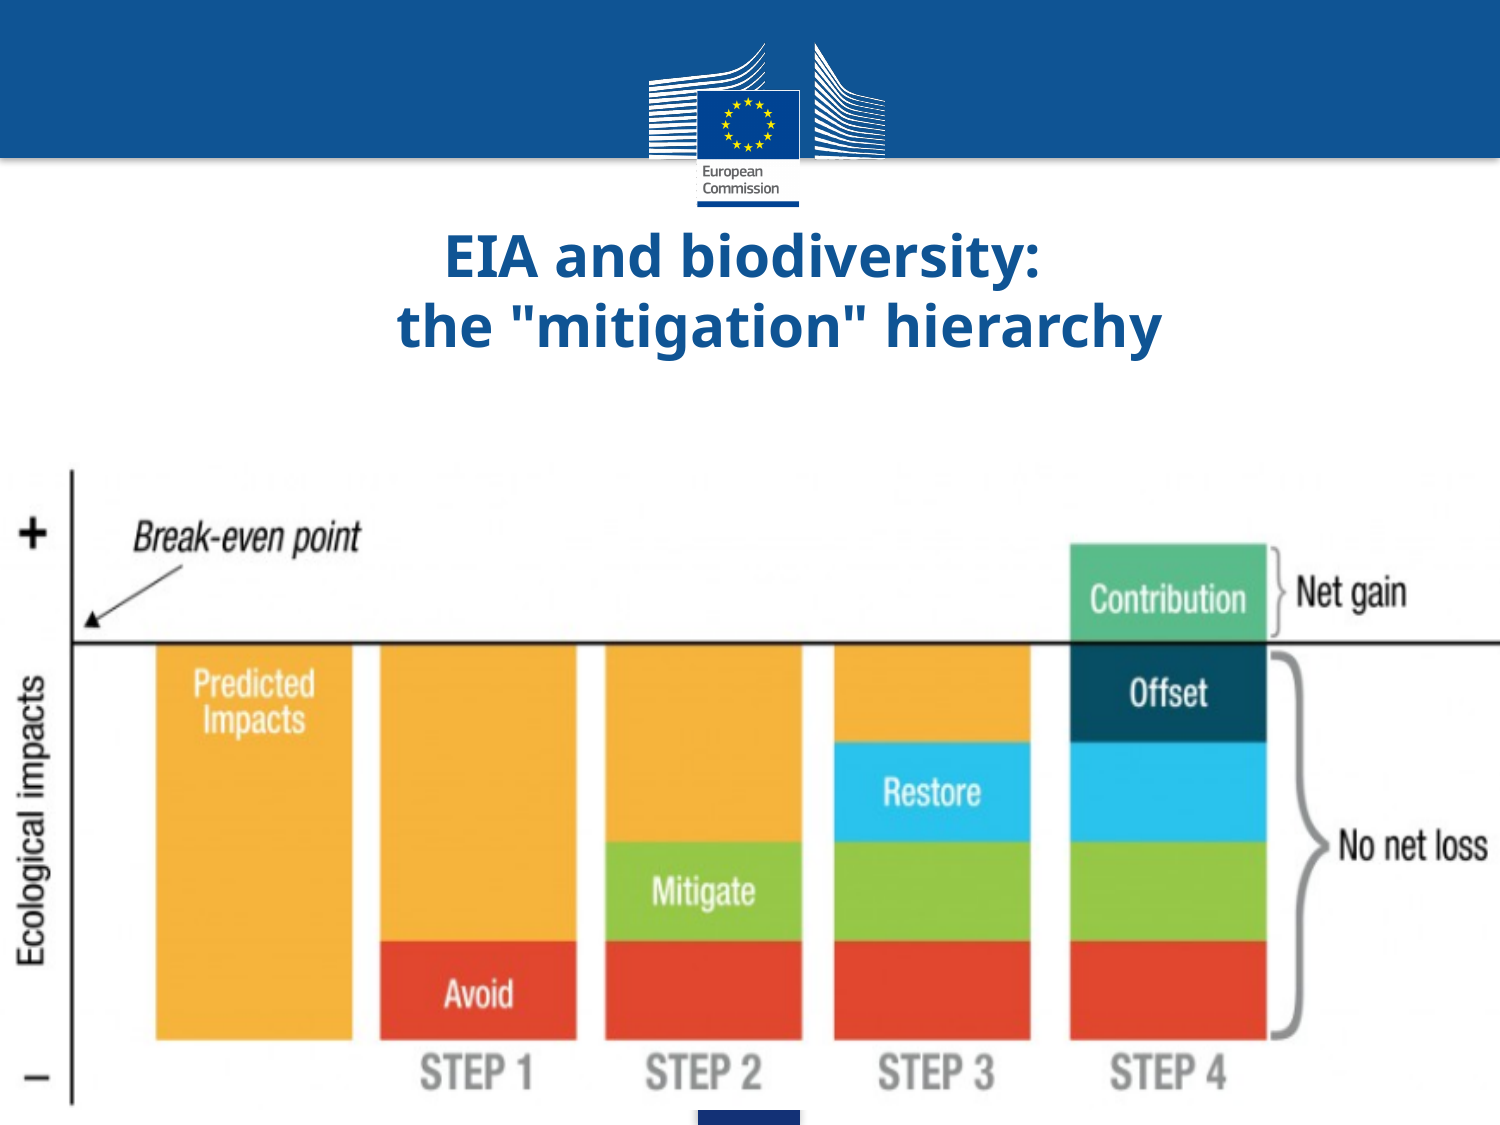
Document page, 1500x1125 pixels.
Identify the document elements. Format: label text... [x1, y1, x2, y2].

picture [649, 42, 885, 195]
title EIA and biodiversity: the "mitigation" hierarchy [112, 195, 1388, 383]
picture [0, 462, 1500, 1110]
